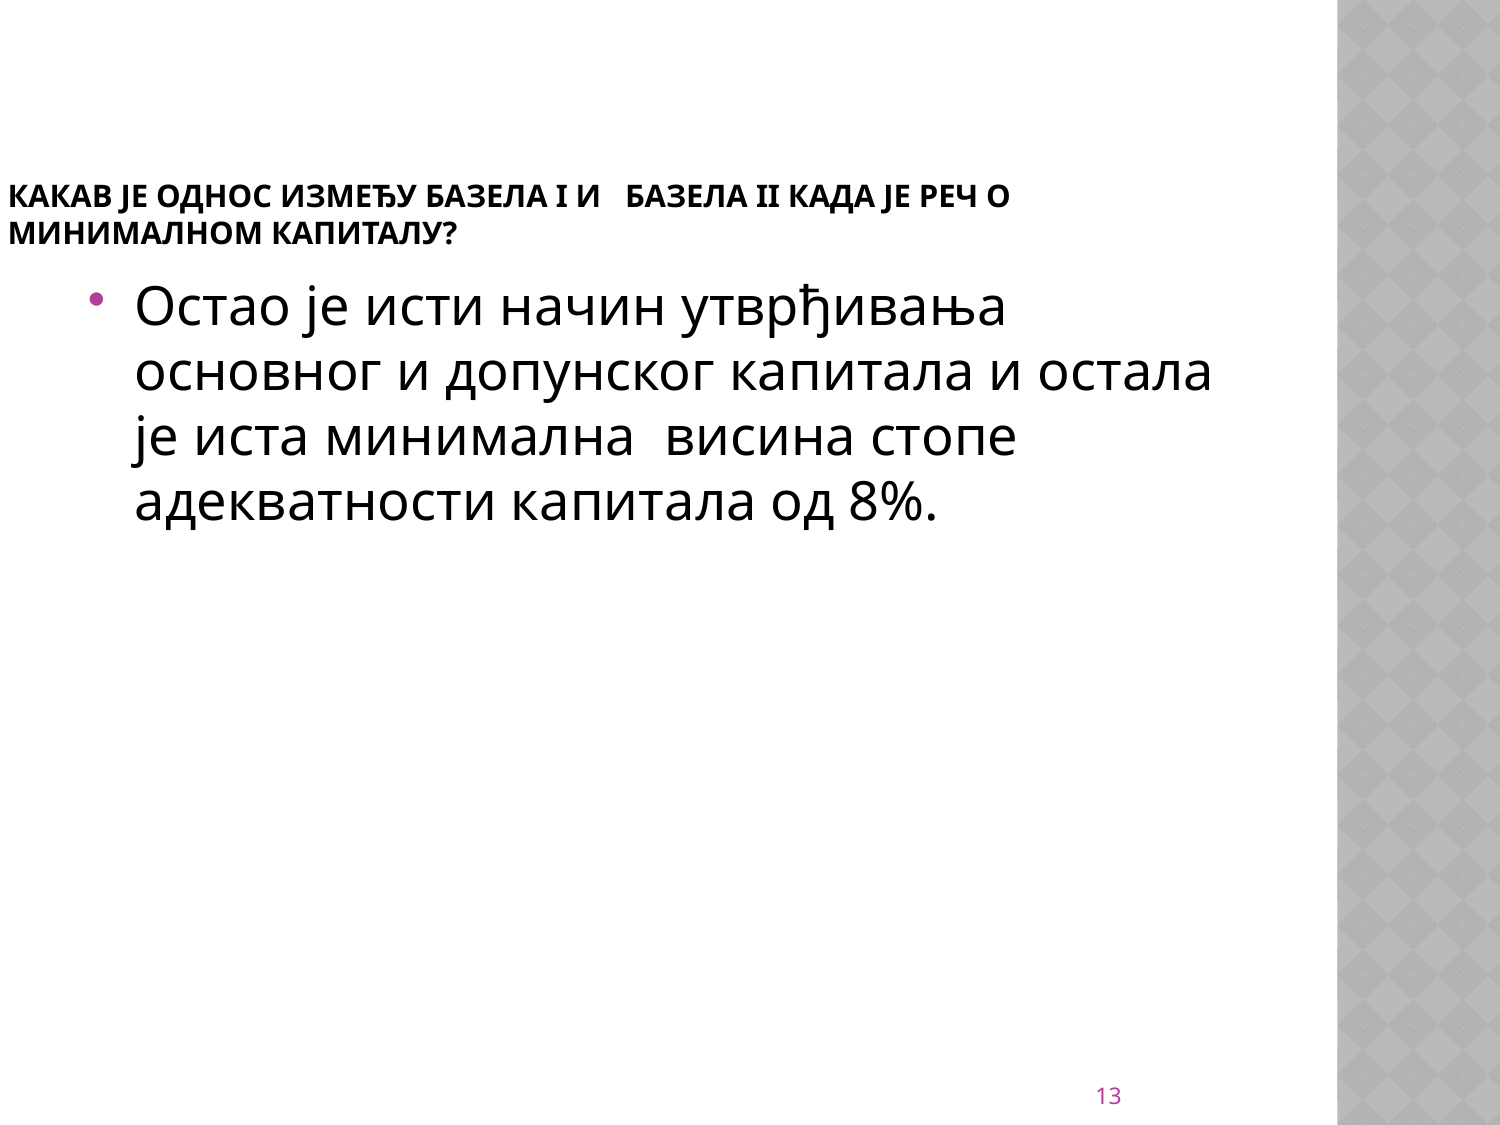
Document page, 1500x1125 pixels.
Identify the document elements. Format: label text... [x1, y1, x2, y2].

slide_number 13 [1025, 1075, 1122, 1113]
list Остао је исти начин утврђивања основног и допунског капитала и остала је иста минимална висина стопе адекватности капитала од 8%. [75, 264, 1263, 1059]
title Какав је однос између Базела I и Базела II када је реч о минималном капиталу? [0, 0, 1147, 303]
